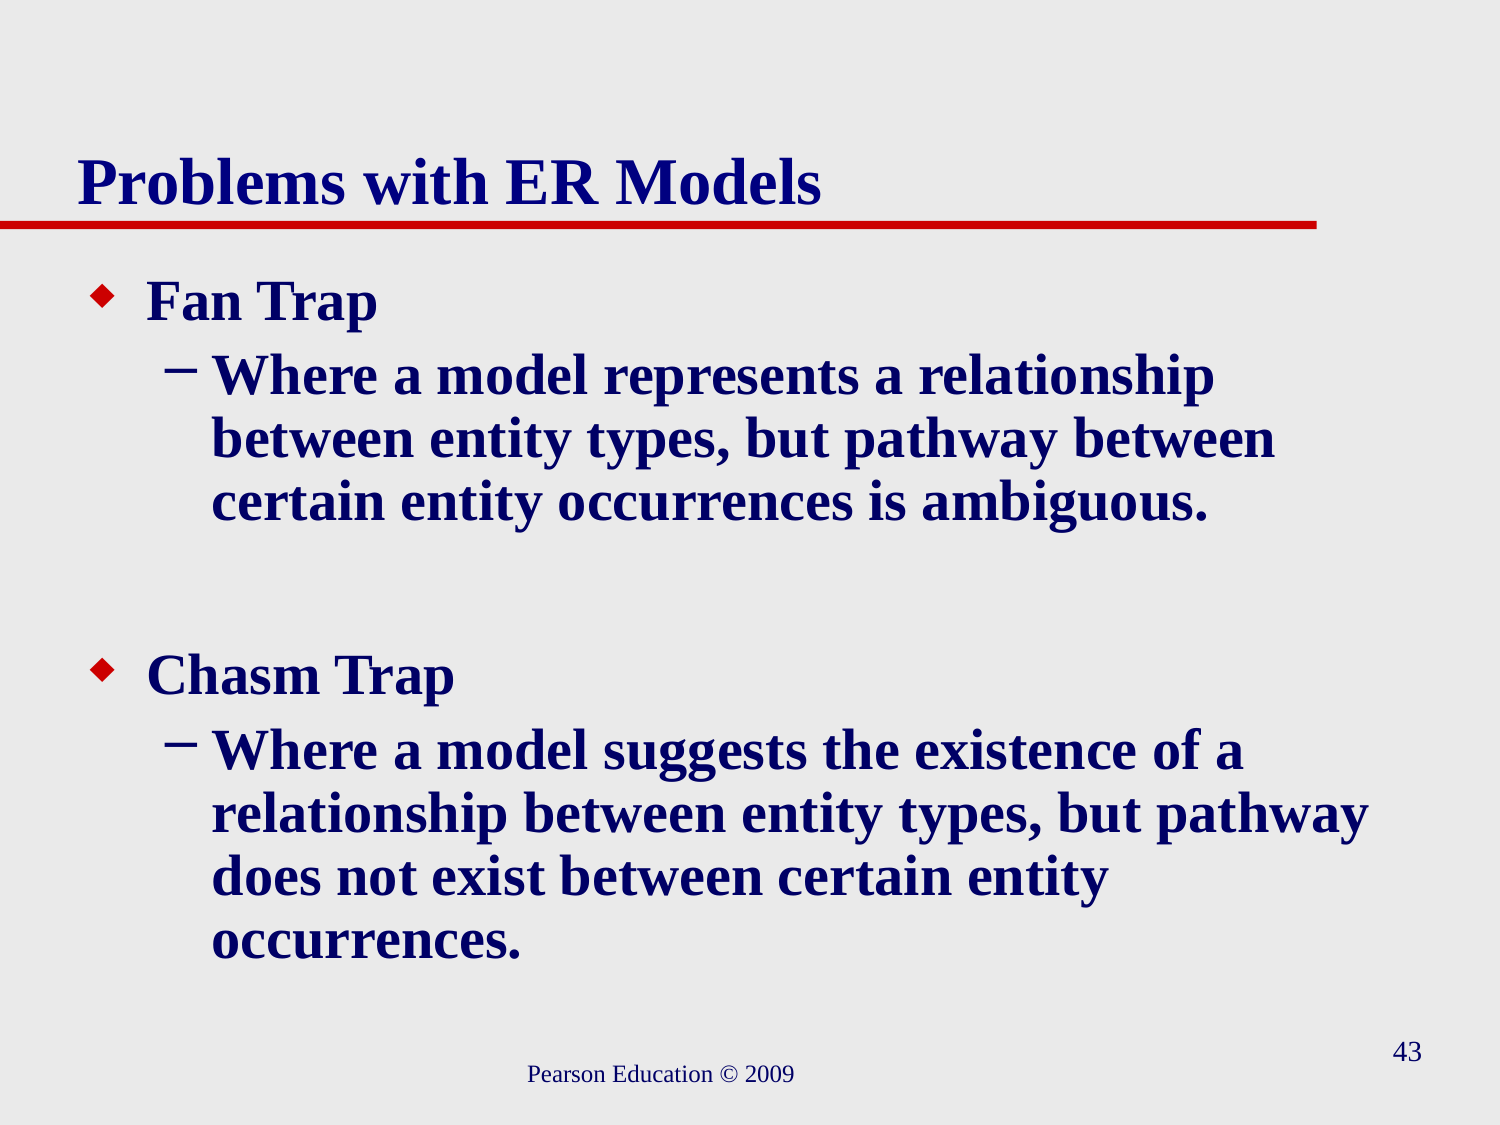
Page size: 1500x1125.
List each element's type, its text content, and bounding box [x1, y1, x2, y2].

list Fan Trap Where a model represents a relationship between entity types, but pathway between certain entity occurrences is ambiguous. Chasm Trap Where a model suggests the existence of a relationship between entity types, but pathway does not exist between certain entity occurrences. [74, 262, 1426, 938]
slide_number 43 [1125, 1012, 1438, 1088]
text_box Pearson Education © 2009 [512, 1050, 1038, 1095]
title Problems with ER Models [62, 43, 1338, 226]
